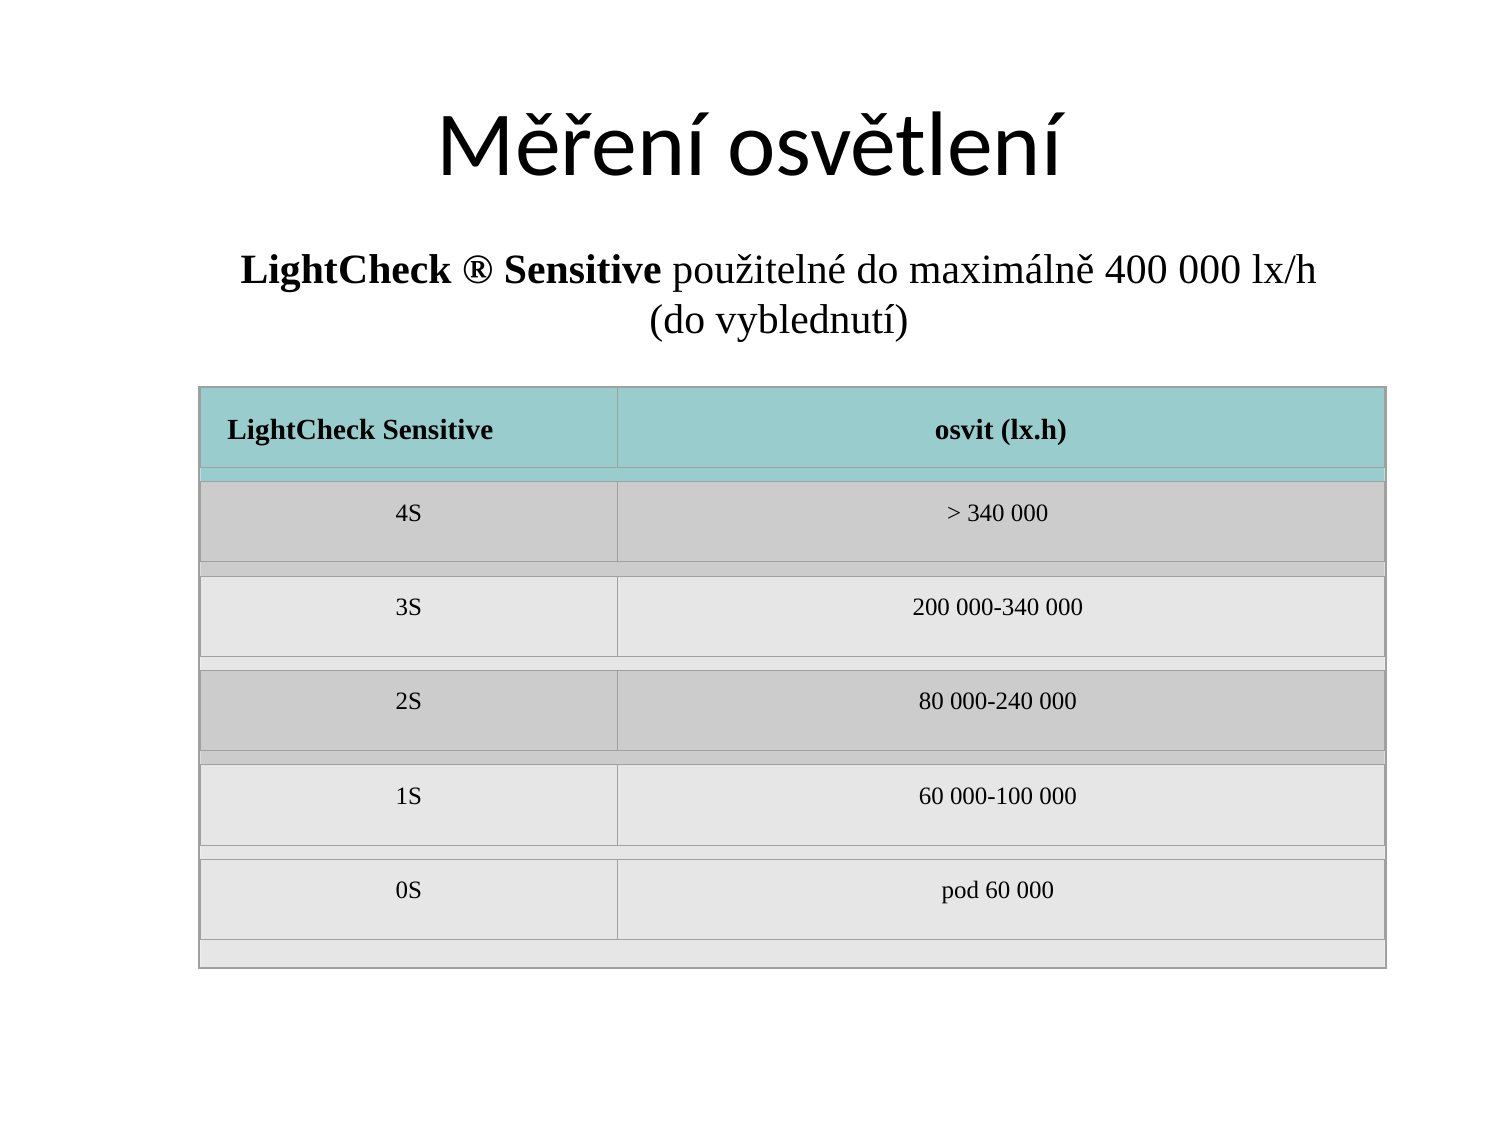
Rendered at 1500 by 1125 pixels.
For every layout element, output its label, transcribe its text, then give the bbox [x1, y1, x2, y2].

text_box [198, 386, 1387, 969]
text_box LightCheck ® Sensitive použitelné do maximálně 400 000 lx/h (do vyblednutí) [140, 234, 1429, 350]
title Měření osvětlení [75, 45, 1425, 233]
